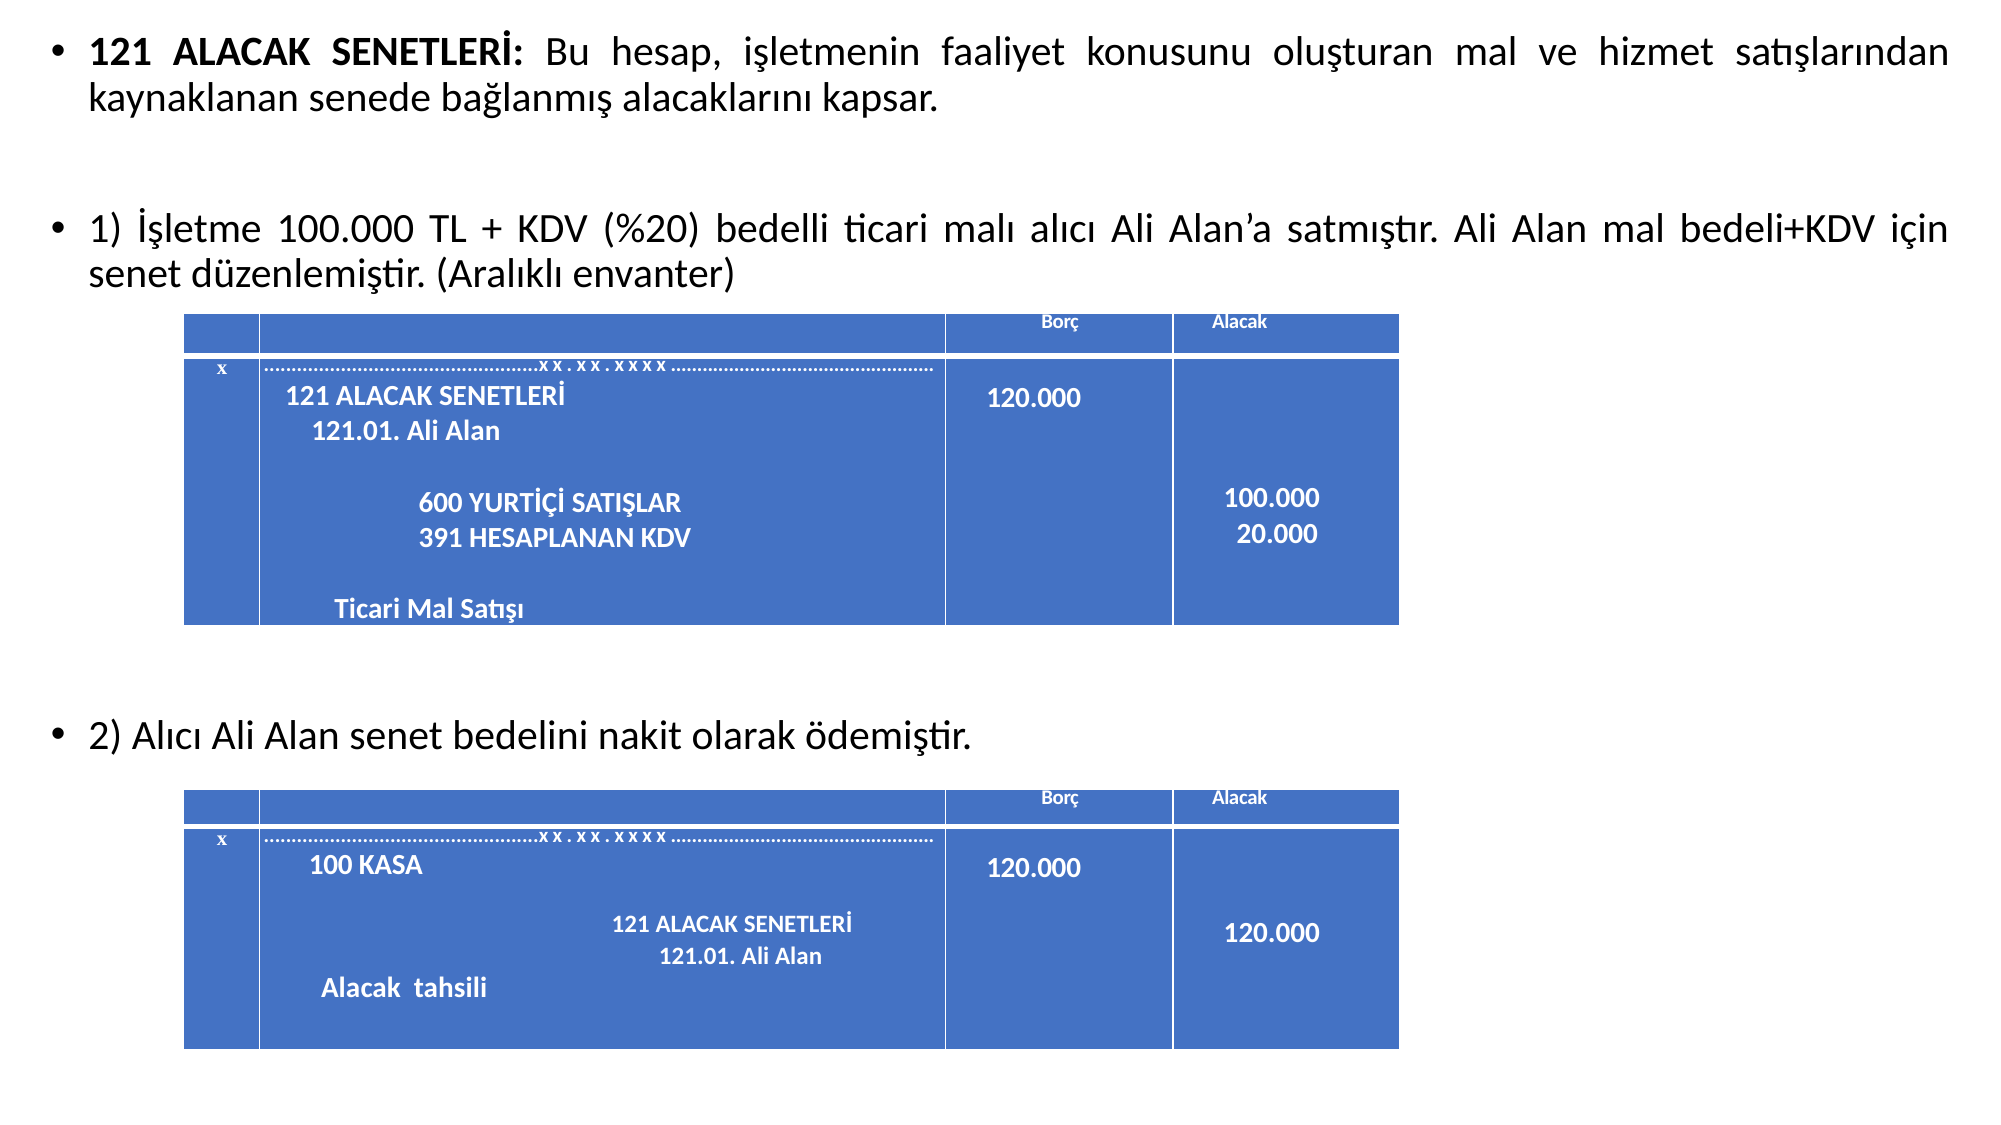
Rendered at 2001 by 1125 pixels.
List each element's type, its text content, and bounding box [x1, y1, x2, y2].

table_cell 120.000 [946, 829, 1172, 1049]
table_cell x [184, 829, 259, 1049]
table_cell ..................................................xx.xx.xxxx.................................................. 121 ALACAK SENETLERİ 121.01. Ali Alan 600 YURTİÇİ SATIŞLAR 391 HESAPLANAN KDV Ticari Mal Satışı [260, 359, 945, 625]
list 121 ALACAK SENETLERİ: Bu hesap, işletmenin faaliyet konusunu oluşturan mal ve hizmet satışlarından kaynaklanan senede bağlanmış alacaklarını kapsar. 1) İşletme 100.000 TL + KDV (%20) bedelli ticari malı alıcı Ali Alan’a satmıştır. Ali Alan mal bedeli+KDV için senet düzenlemiştir. (Aralıklı envanter) 2) Alıcı Ali Alan senet bedelini nakit olarak ödemiştir. [35, 22, 1966, 1109]
table_header Borç [946, 314, 1172, 353]
table_header [260, 314, 945, 353]
table_header Borç [946, 790, 1172, 824]
table_cell x [184, 359, 259, 625]
table_header [184, 314, 259, 353]
table_cell 100.000 20.000 [1174, 359, 1399, 625]
table_header [260, 790, 945, 824]
table_header Alacak [1174, 790, 1399, 824]
table_cell 120.000 [946, 359, 1172, 625]
table_cell 120.000 [1174, 829, 1399, 1049]
table_header Alacak [1174, 314, 1399, 353]
table_cell ..................................................xx.xx.xxxx.................................................. 100 KASA 121 ALACAK SENETLERİ 121.01. Ali Alan Alacak tahsili [260, 829, 945, 1049]
table_header [184, 790, 259, 824]
